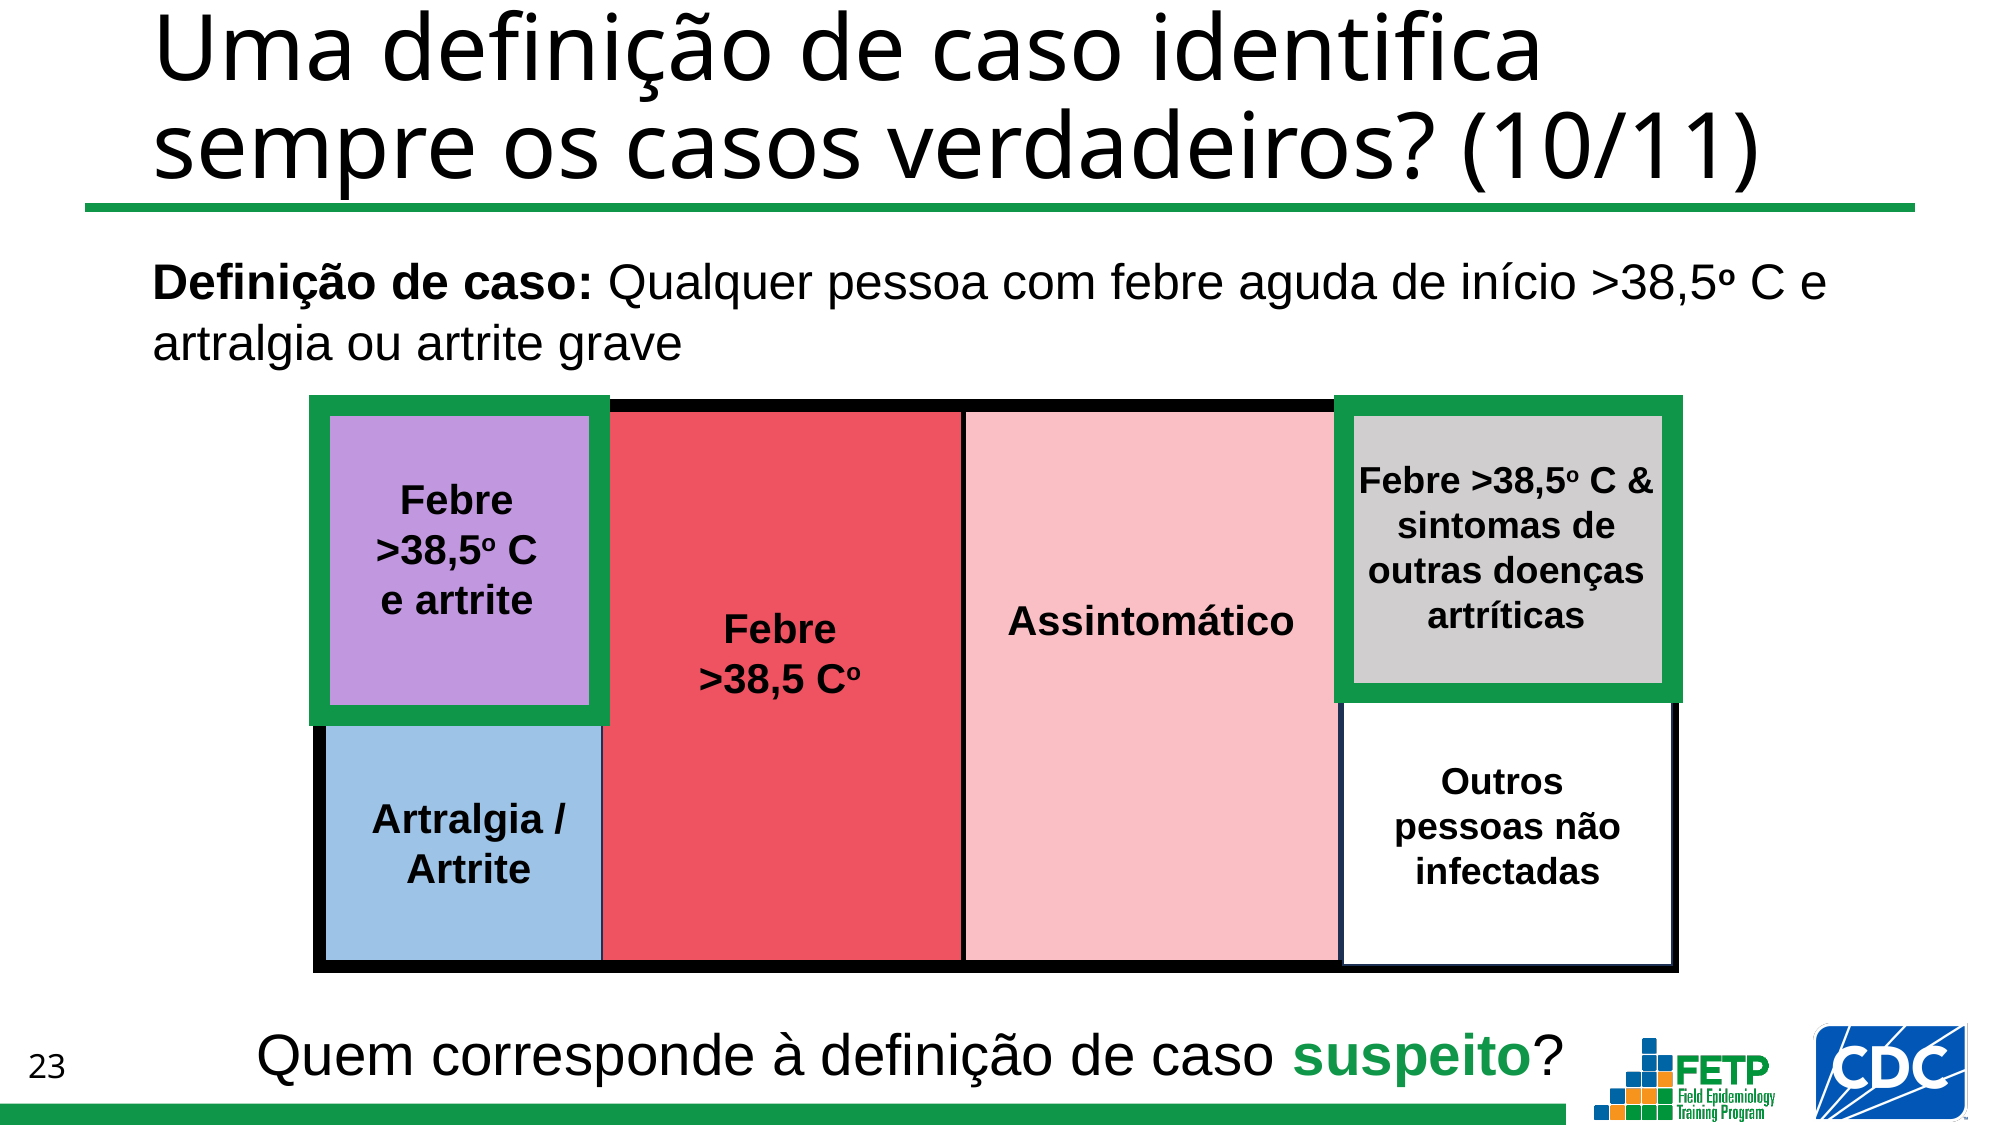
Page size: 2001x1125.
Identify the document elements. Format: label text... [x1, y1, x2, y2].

text_box [1343, 404, 1673, 694]
text_box Quem corresponde à definição de caso suspeito? [233, 1009, 1588, 1106]
text_box Assintomático [992, 586, 1315, 652]
list Definição de caso: Qualquer pessoa com febre aguda de início >38,5o C e artralgia ou artrite grave [137, 242, 1863, 1004]
text_box [1342, 685, 1673, 749]
text_box [319, 404, 600, 717]
picture [1813, 1023, 1968, 1122]
text_box [1342, 900, 1673, 966]
picture [1594, 1038, 1775, 1122]
text_box [319, 404, 1673, 968]
text_box Outros pessoas não infectadas [1342, 749, 1673, 900]
title Uma definição de caso identifica sempre os casos verdadeiros? (10/11) [137, 0, 1863, 207]
